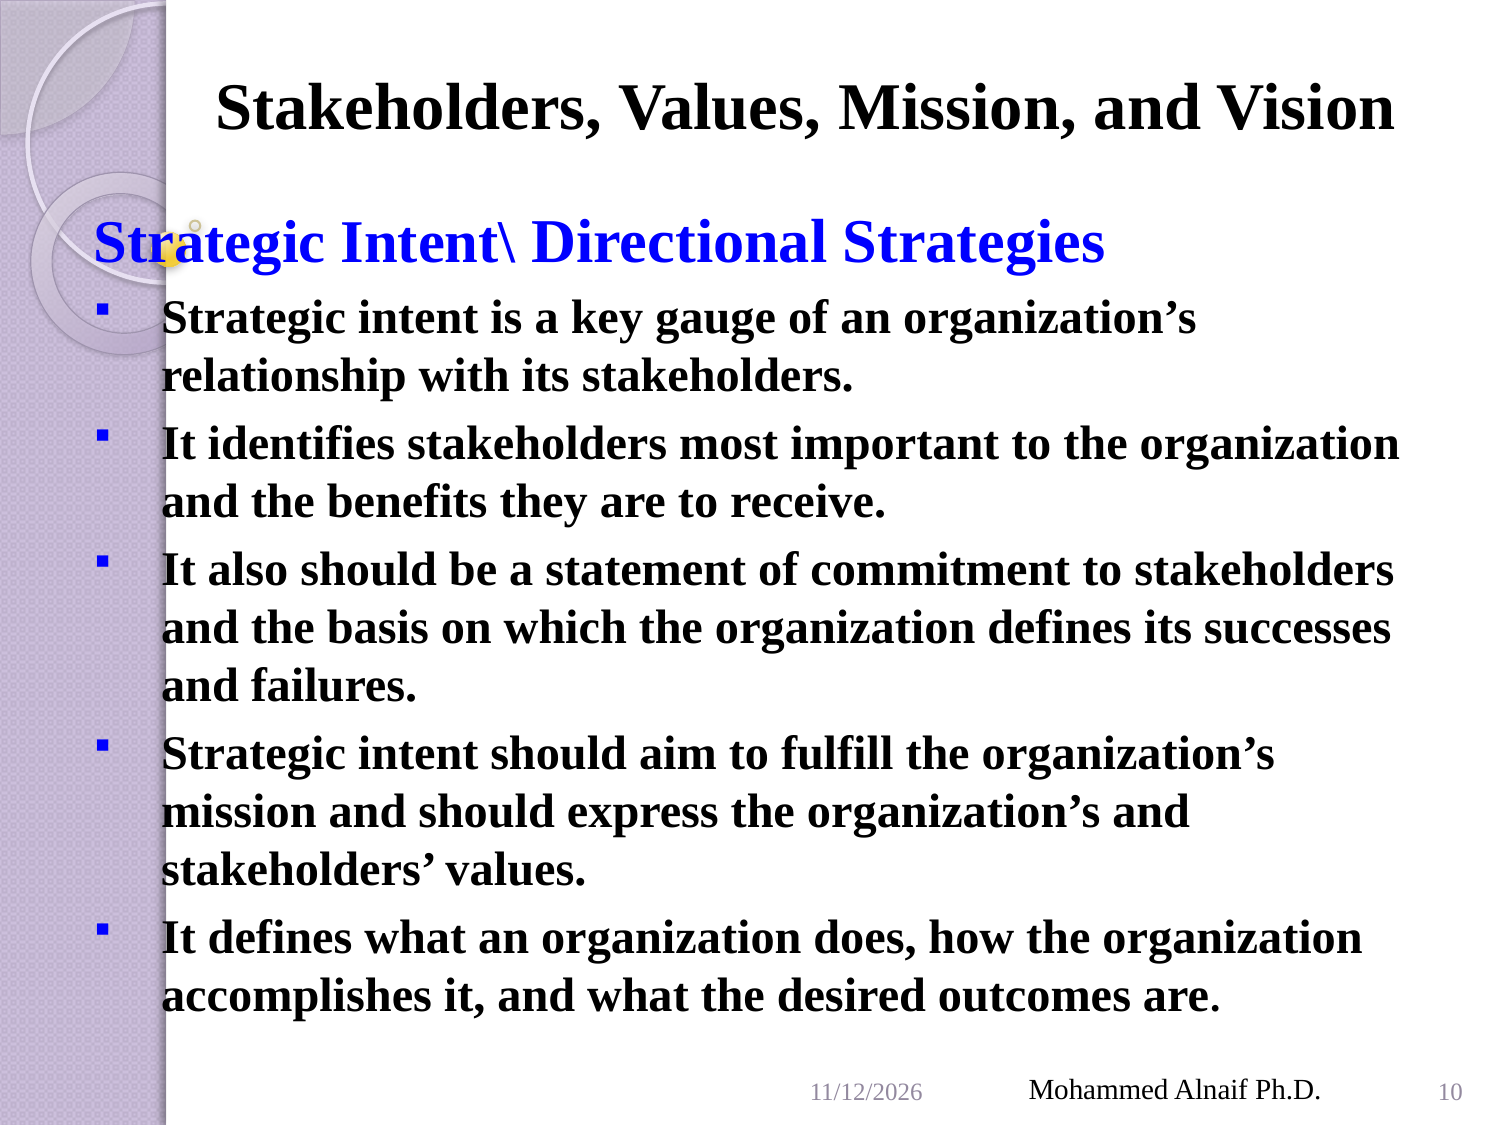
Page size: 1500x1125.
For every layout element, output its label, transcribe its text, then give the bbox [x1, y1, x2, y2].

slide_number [587, 1038, 937, 1113]
subtitle Strategic Intent\ Directional Strategies Strategic intent is a key gauge of an organization’s relationship with its stakeholders. It identifies stakeholders most important to the organization and the benefits they are to receive. It also should be a statement of commitment to stakeholders and the basis on which the organization defines its successes and failures. Strategic intent should aim to fulfill the organization’s mission and should express the organization’s and stakeholders’ values. It defines what an organization does, how the organization accomplishes it, and what the desired outcomes are. [75, 200, 1450, 1038]
slide_number 10 [1413, 1034, 1488, 1113]
footer Mohammed Alnaif Ph.D. [937, 1038, 1413, 1113]
title Stakeholders, Values, Mission, and Vision [162, 37, 1450, 150]
